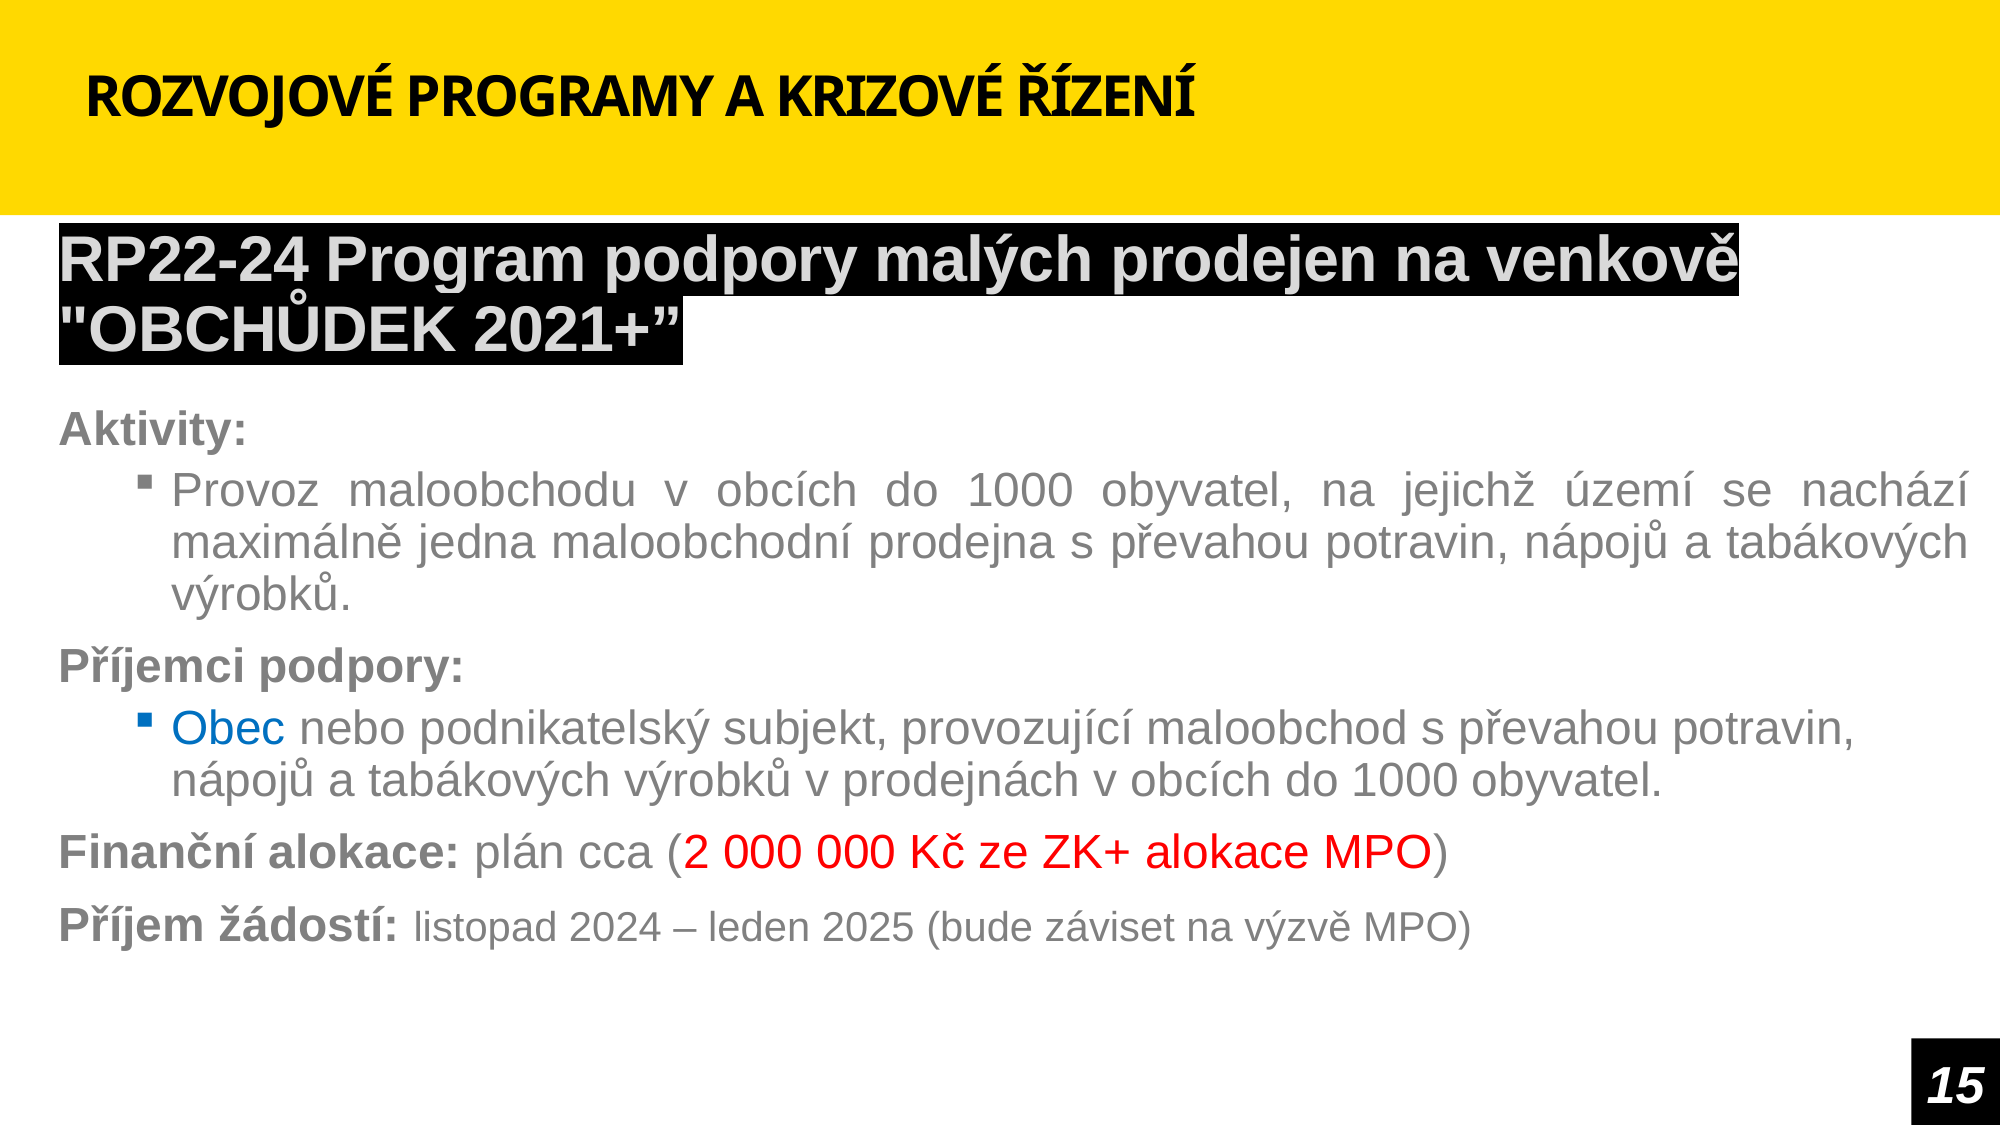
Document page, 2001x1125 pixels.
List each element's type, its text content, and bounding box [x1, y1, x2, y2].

slide_number 15 [1911, 1038, 2000, 1125]
title ROZVOJOVÉ PROGRAMY A KRIZOVÉ ŘÍZENÍ [69, 60, 1918, 214]
list RP22-24 Program podpory malých prodejen na venkově "OBCHŮDEK 2021+” Aktivity: Provoz maloobchodu v obcích do 1000 obyvatel, na jejichž území se nachází maximálně jedna maloobchodní prodejna s převahou potravin, nápojů a tabákových výrobků. Příjemci podpory: Obec nebo podnikatelský subjekt, provozující maloobchod s převahou potravin, nápojů a tabákových výrobků v prodejnách v obcích do 1000 obyvatel. Finanční alokace: plán cca (2 000 000 Kč ze ZK+ alokace MPO) Příjem žádostí: listopad 2024 – leden 2025 (bude záviset na výzvě MPO) [0, 218, 2000, 1125]
